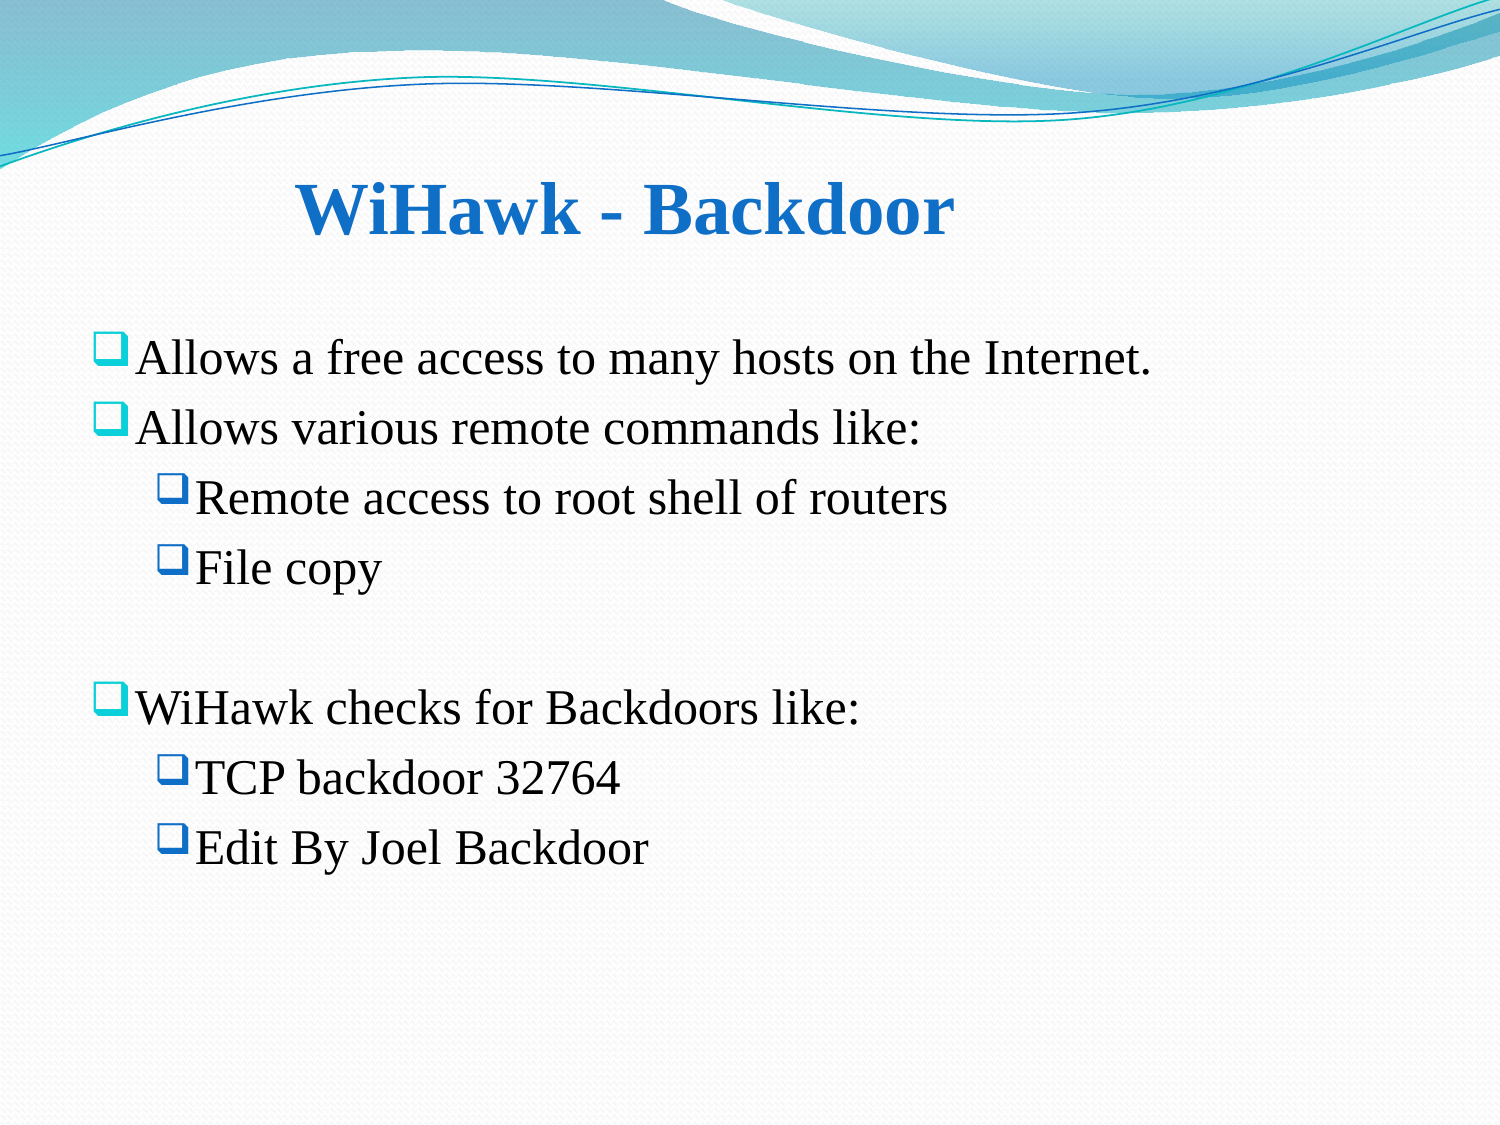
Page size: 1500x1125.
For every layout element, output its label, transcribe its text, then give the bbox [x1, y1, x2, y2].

list Allows a free access to many hosts on the Internet. Allows various remote commands like: Remote access to root shell of routers File copy WiHawk checks for Backdoors like: TCP backdoor 32764 Edit By Joel Backdoor [75, 317, 1425, 1038]
text_box WiHawk - Backdoor [105, 152, 1164, 290]
